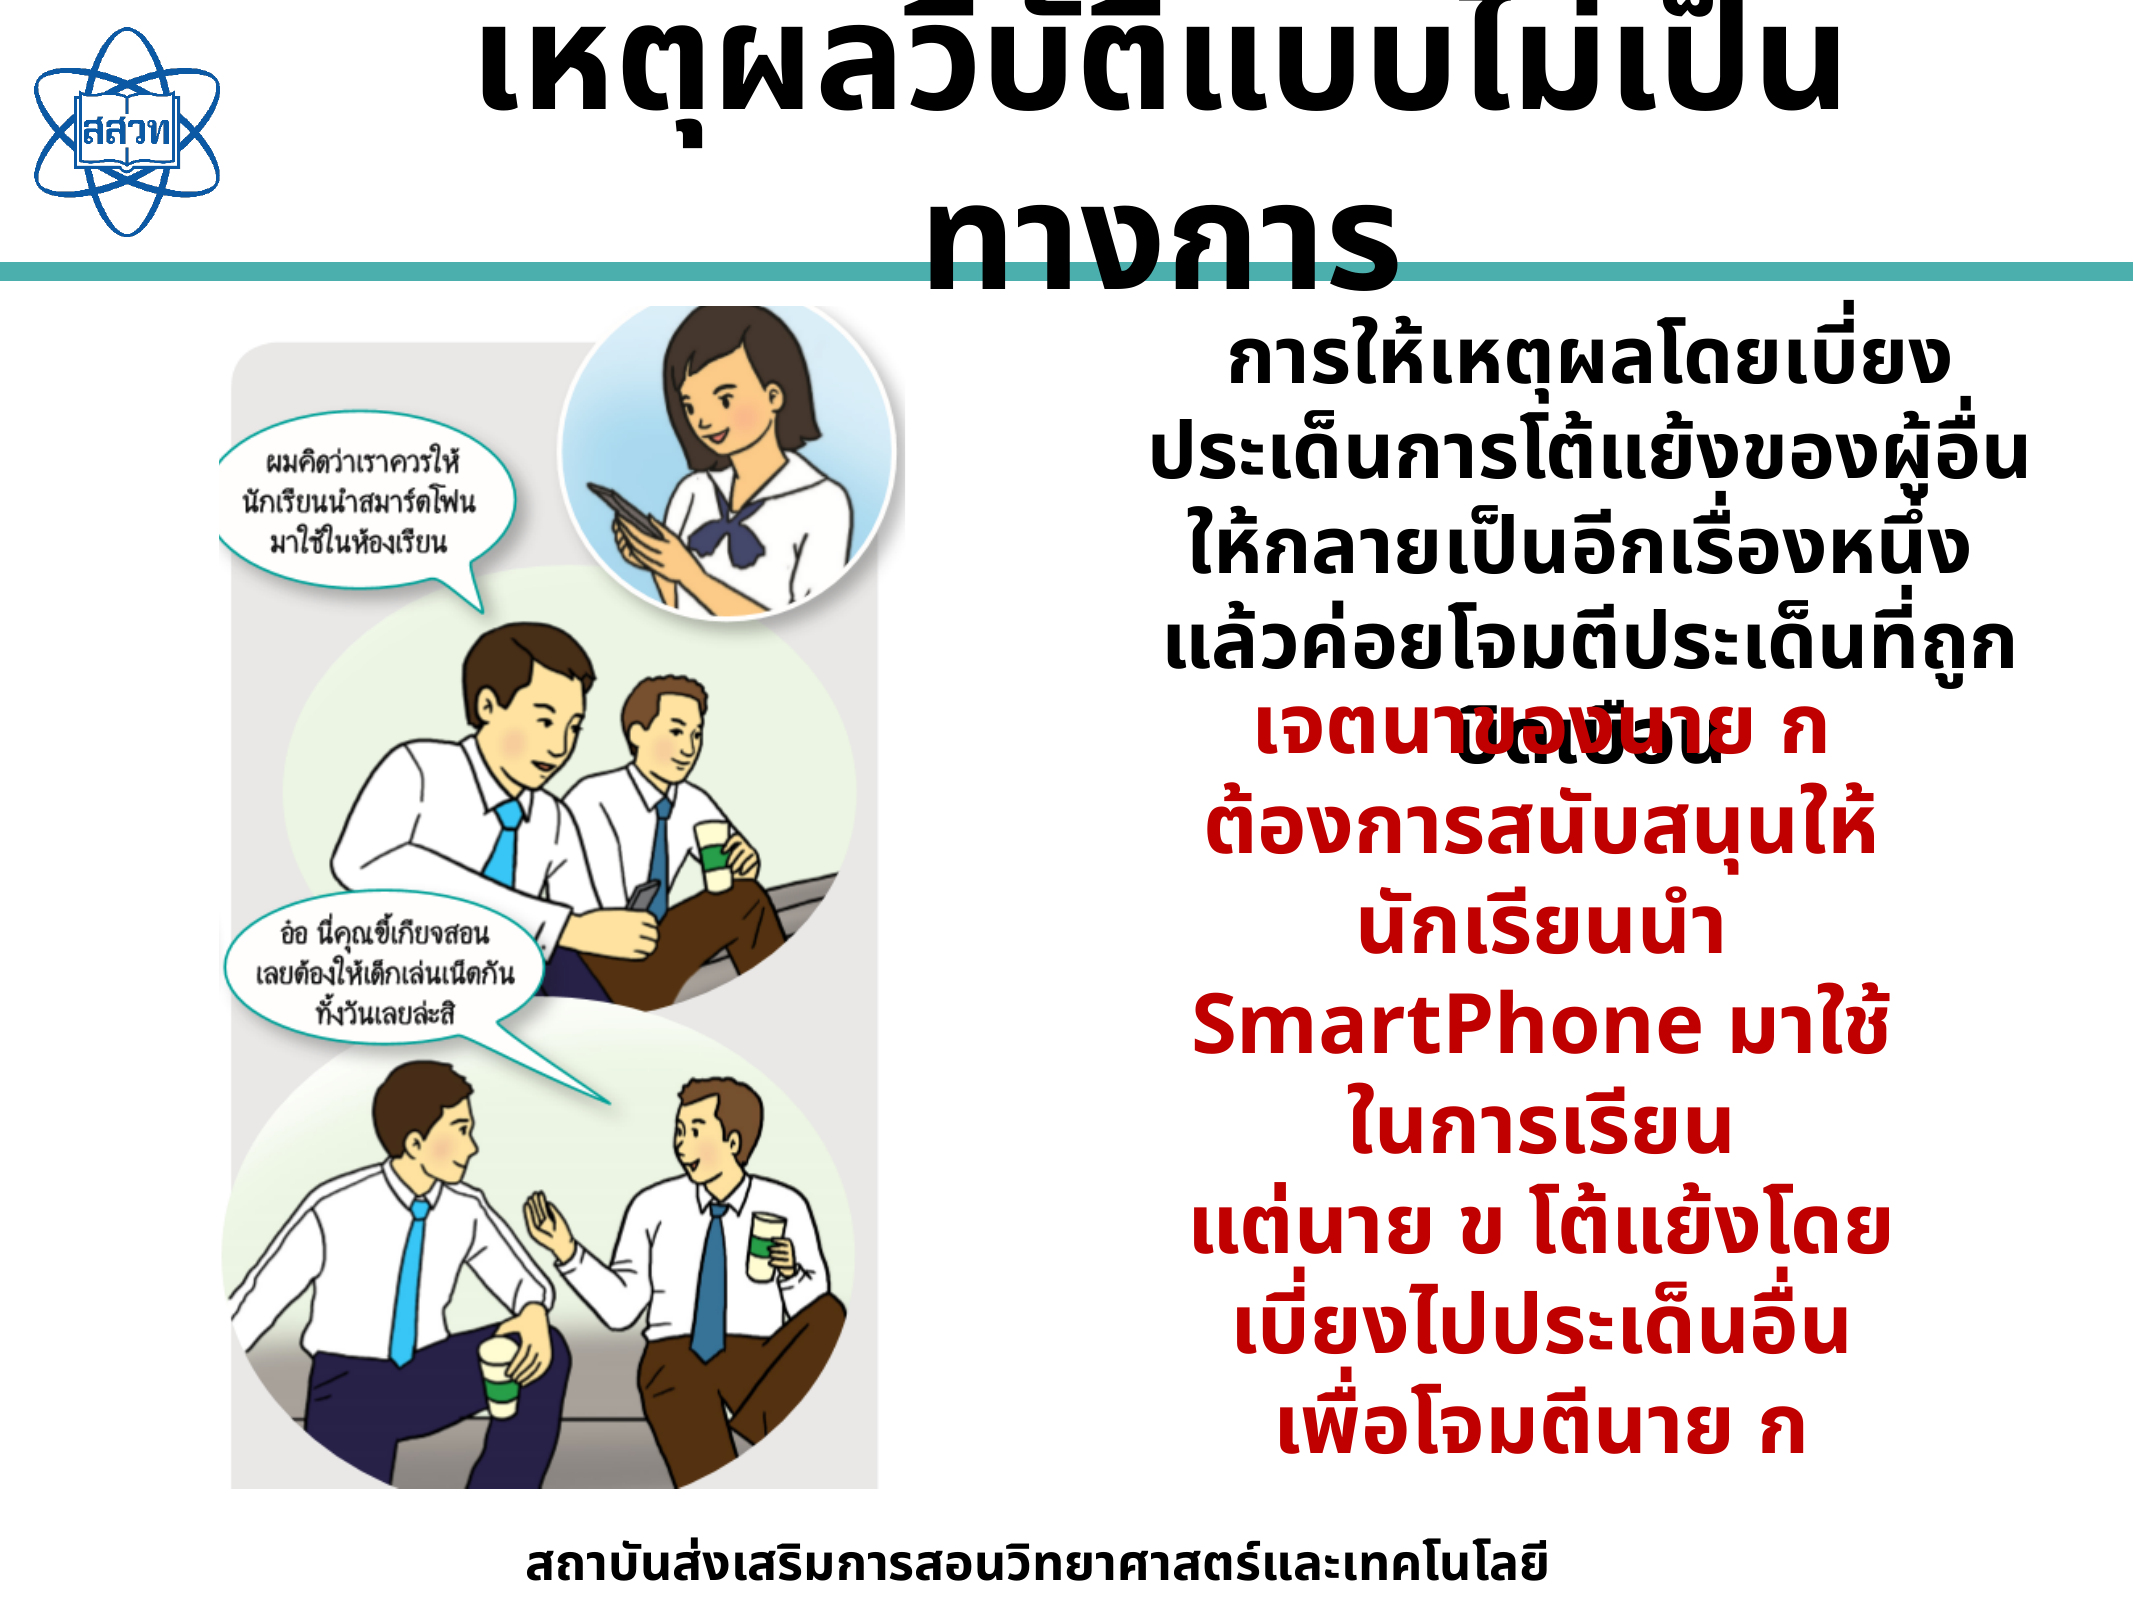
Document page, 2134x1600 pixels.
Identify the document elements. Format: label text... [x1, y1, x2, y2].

text_box เหตุผลวิบัติแบบไม่เป็นทางการ [259, 0, 2063, 269]
text_box การให้เหตุผลโดยเบี่ยงประเด็นการโต้แย้งของผู้อื่นให้กลายเป็นอีกเรื่องหนึ่ง แล้วค่อยโจมตีประเด็นที่ถูกบิดเบือน [1117, 295, 2063, 788]
text_box เหตุผลวิบัติแบบไม่เป็นทางการ [259, 274, 2063, 328]
text_box เจตนาของนาย ก ต้องการสนับสนุนให้นักเรียนนำ SmartPhone มาใช้ในการเรียน แต่นาย ข โต้แย้งโดยเบี่ยงไปประเด็นอื่นเพื่อโจมตีนาย ก [1168, 661, 1915, 1479]
picture [218, 305, 906, 1490]
text_box สถาบันส่งเสริมการสอนวิทยาศาสตร์และเทคโนโลยี [74, 1522, 2002, 1589]
picture [33, 27, 220, 237]
